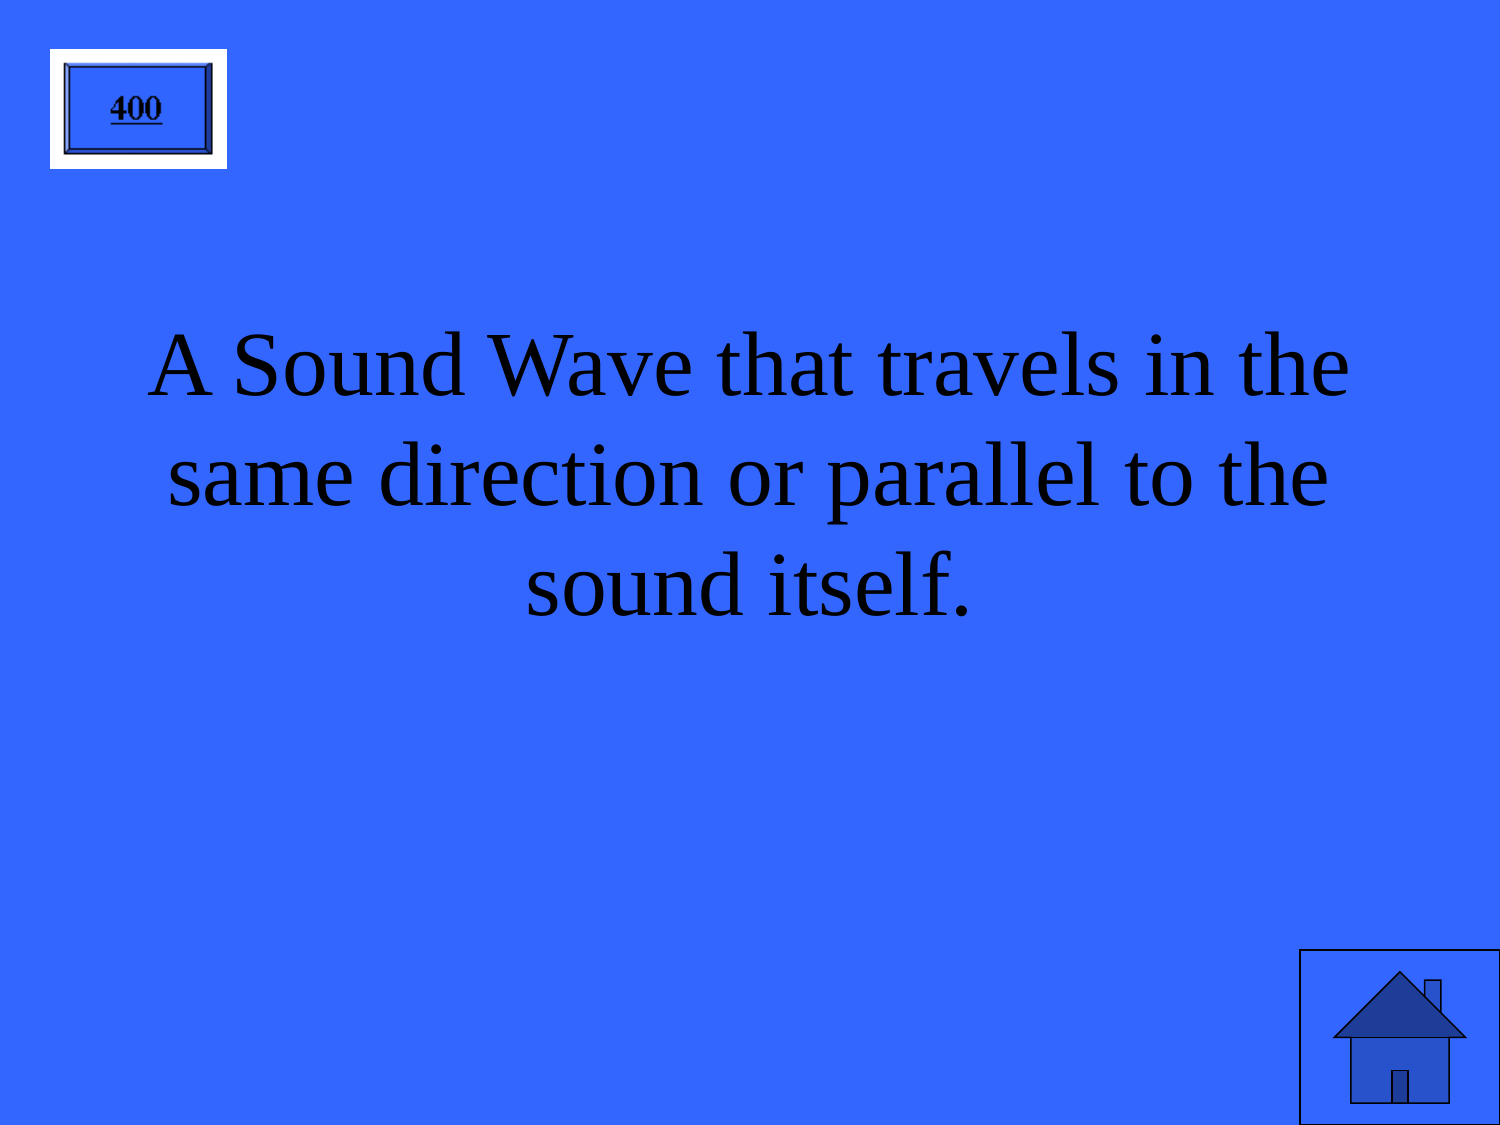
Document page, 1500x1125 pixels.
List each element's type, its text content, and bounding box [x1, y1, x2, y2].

picture [49, 49, 227, 169]
title A Sound Wave that travels in the same direction or parallel to the sound itself. [112, 374, 1388, 563]
text_box [1299, 950, 1500, 1125]
